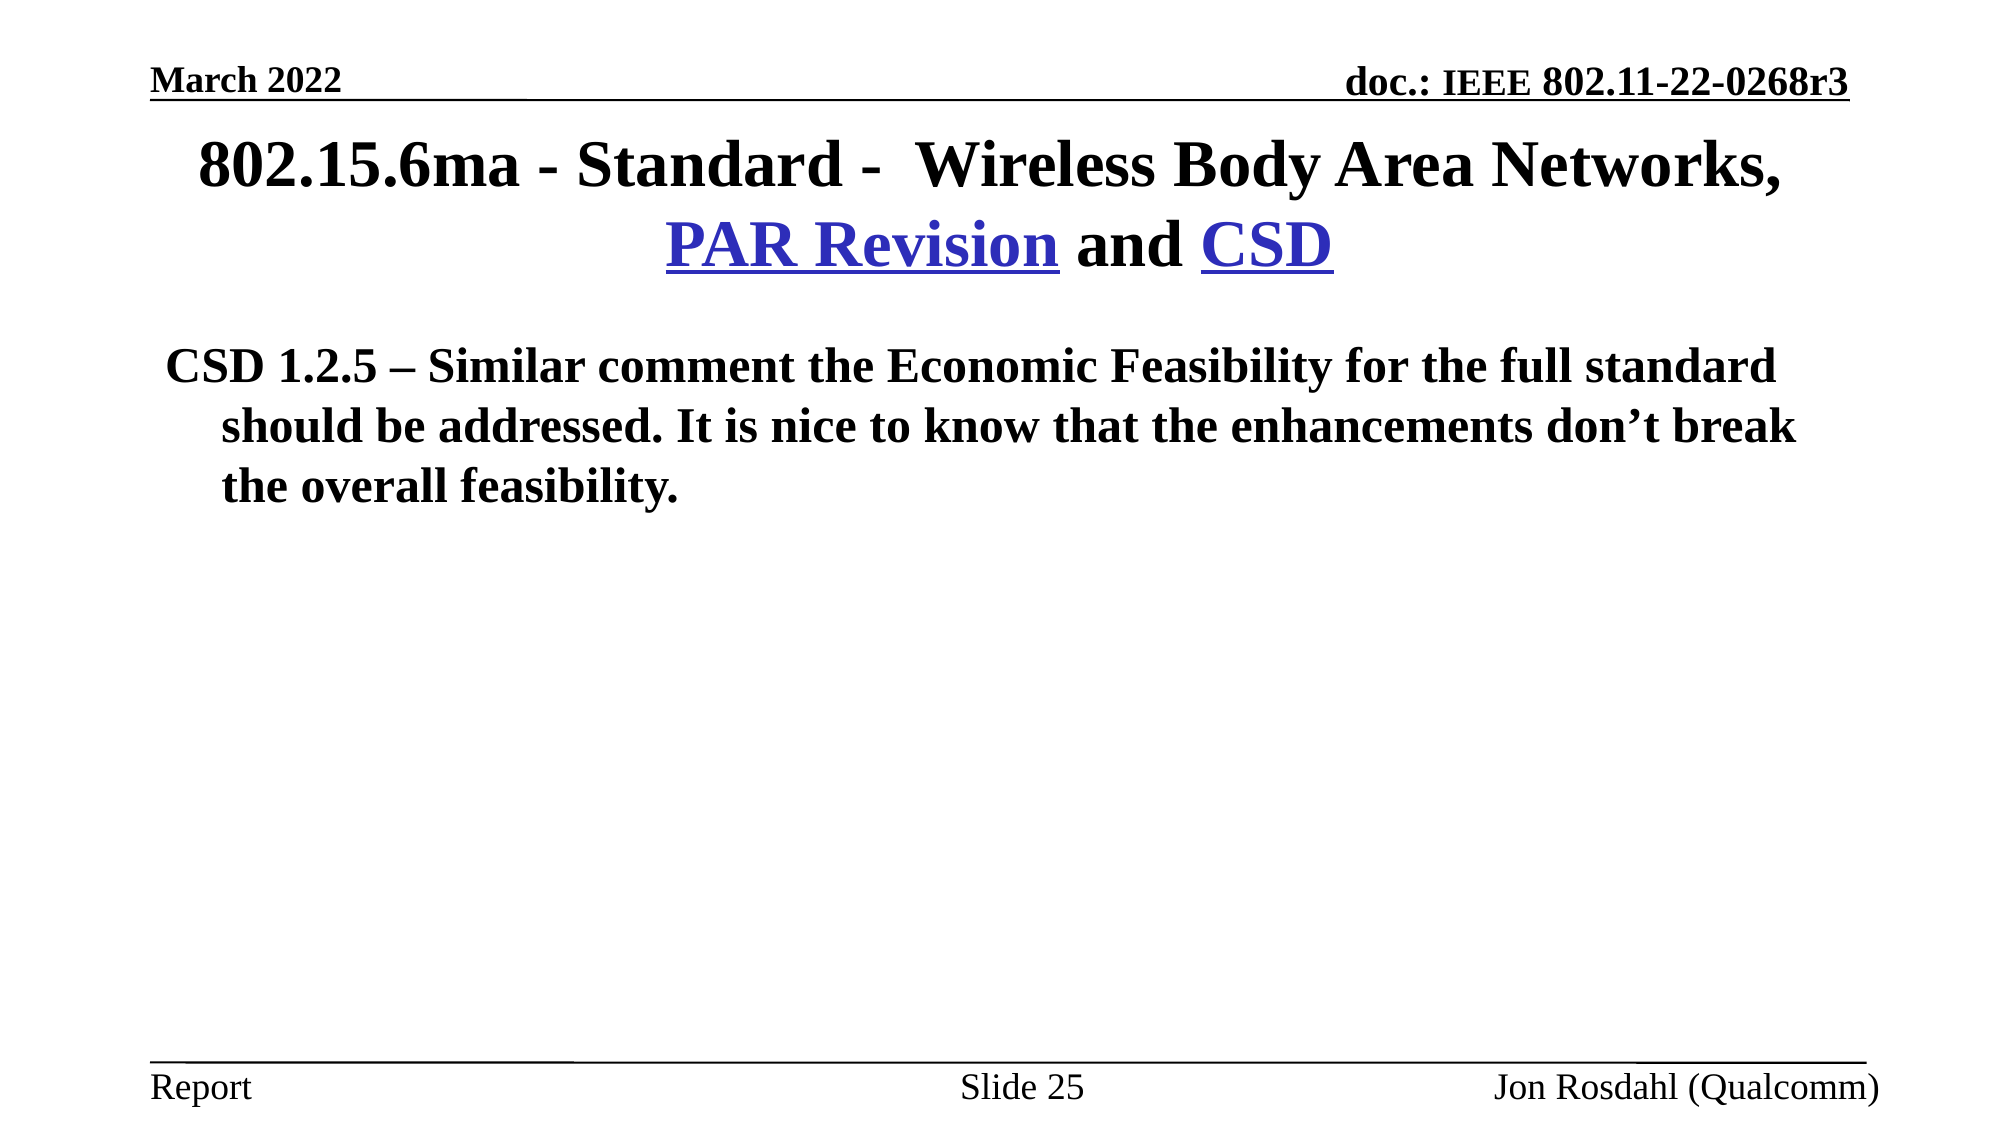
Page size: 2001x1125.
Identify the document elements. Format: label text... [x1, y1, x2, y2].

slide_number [149, 49, 431, 100]
footer Jon Rosdahl (Qualcomm) [1436, 1061, 1881, 1108]
slide_number Slide 25 [950, 1061, 1095, 1125]
title 802.15.6ma - Standard - Wireless Body Area Networks, PAR Revision and CSD [149, 112, 1850, 288]
list CSD 1.2.5 – Similar comment the Economic Feasibility for the full standard should be addressed. It is nice to know that the enhancements don’t break the overall feasibility. [149, 324, 1850, 1000]
